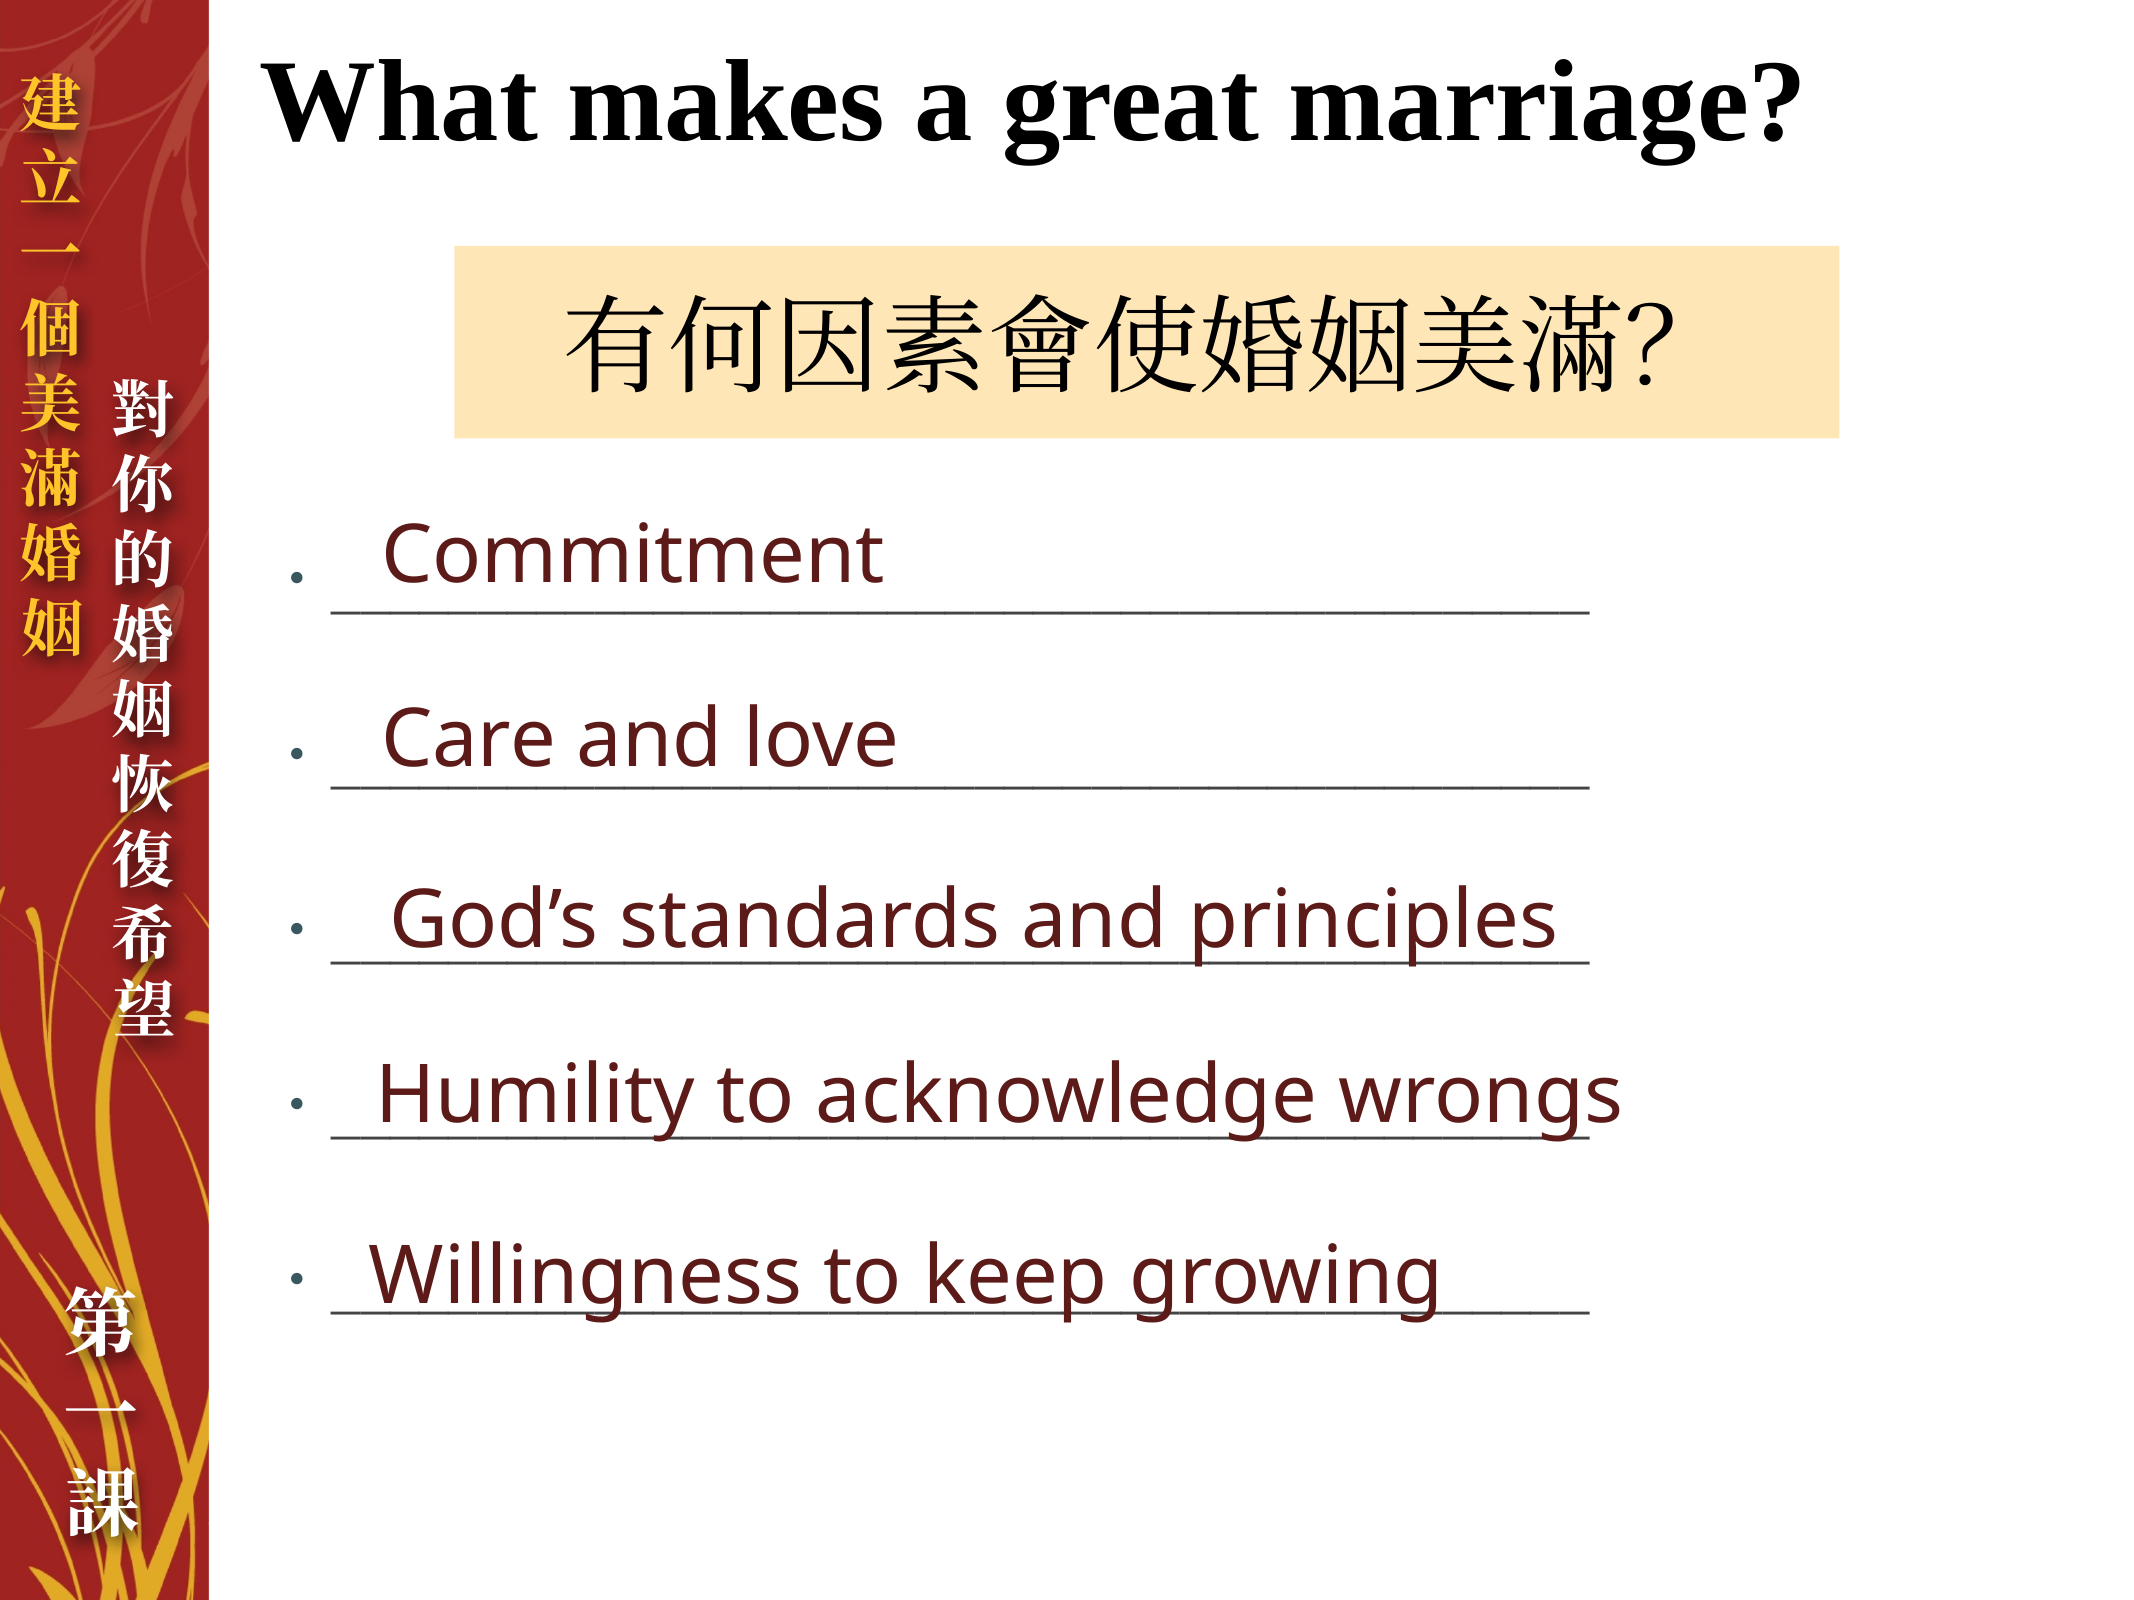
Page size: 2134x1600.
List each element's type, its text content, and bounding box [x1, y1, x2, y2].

picture [0, 0, 208, 1600]
title What makes a great marriage? [258, 0, 1927, 258]
text_box God’s standards and principles [381, 859, 1913, 972]
text_box Care and love [372, 678, 1415, 791]
text_box 有何因素會使婚姻美滿？ [454, 245, 1840, 439]
text_box Humility to acknowledge wrongs [366, 1034, 2040, 1147]
text_box Willingness to keep growing [360, 1215, 1825, 1329]
text_box Commitment [372, 494, 1415, 608]
list ___________________________________________ ___________________________________________ ___________________________________________ ___________________________________________ ___________________________________________ [280, 425, 1955, 1417]
